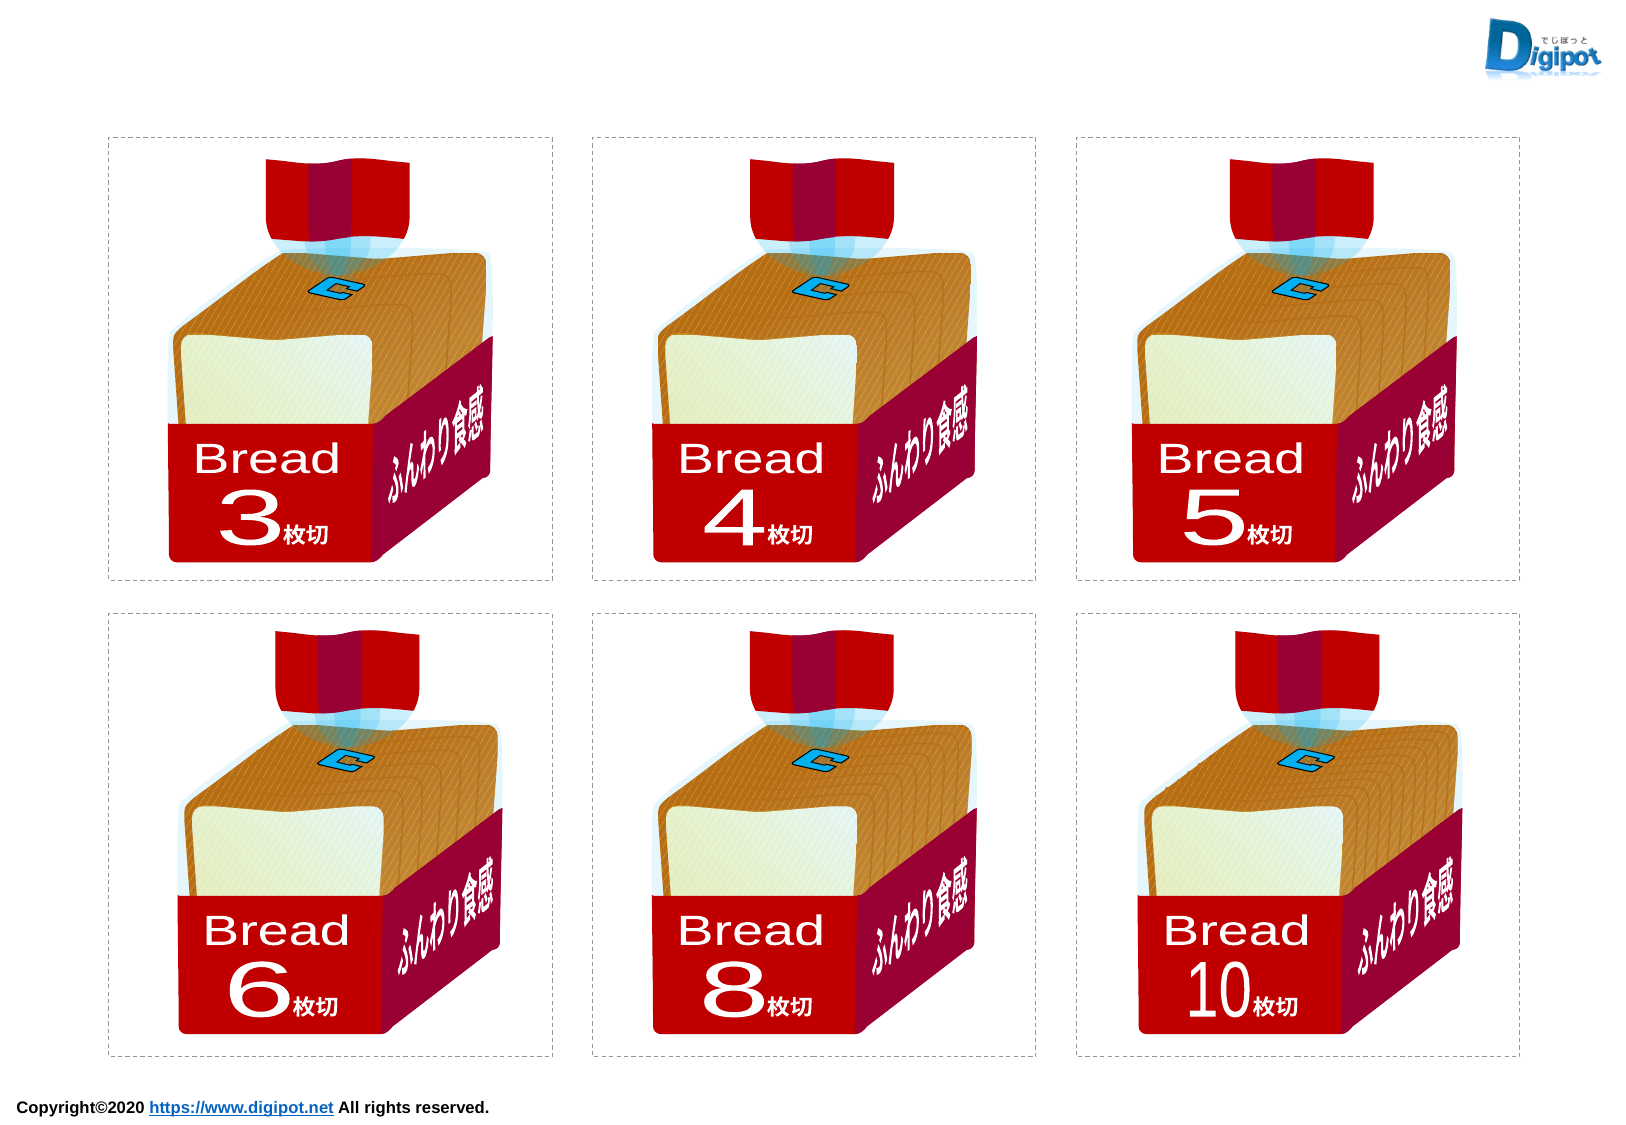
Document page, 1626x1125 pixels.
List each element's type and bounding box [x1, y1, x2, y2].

text_box [651, 630, 977, 1035]
text_box [167, 158, 493, 563]
text_box [1137, 630, 1463, 1035]
text_box [177, 630, 503, 1035]
text_box [1131, 158, 1457, 563]
picture [1485, 18, 1602, 82]
text_box [651, 158, 978, 563]
